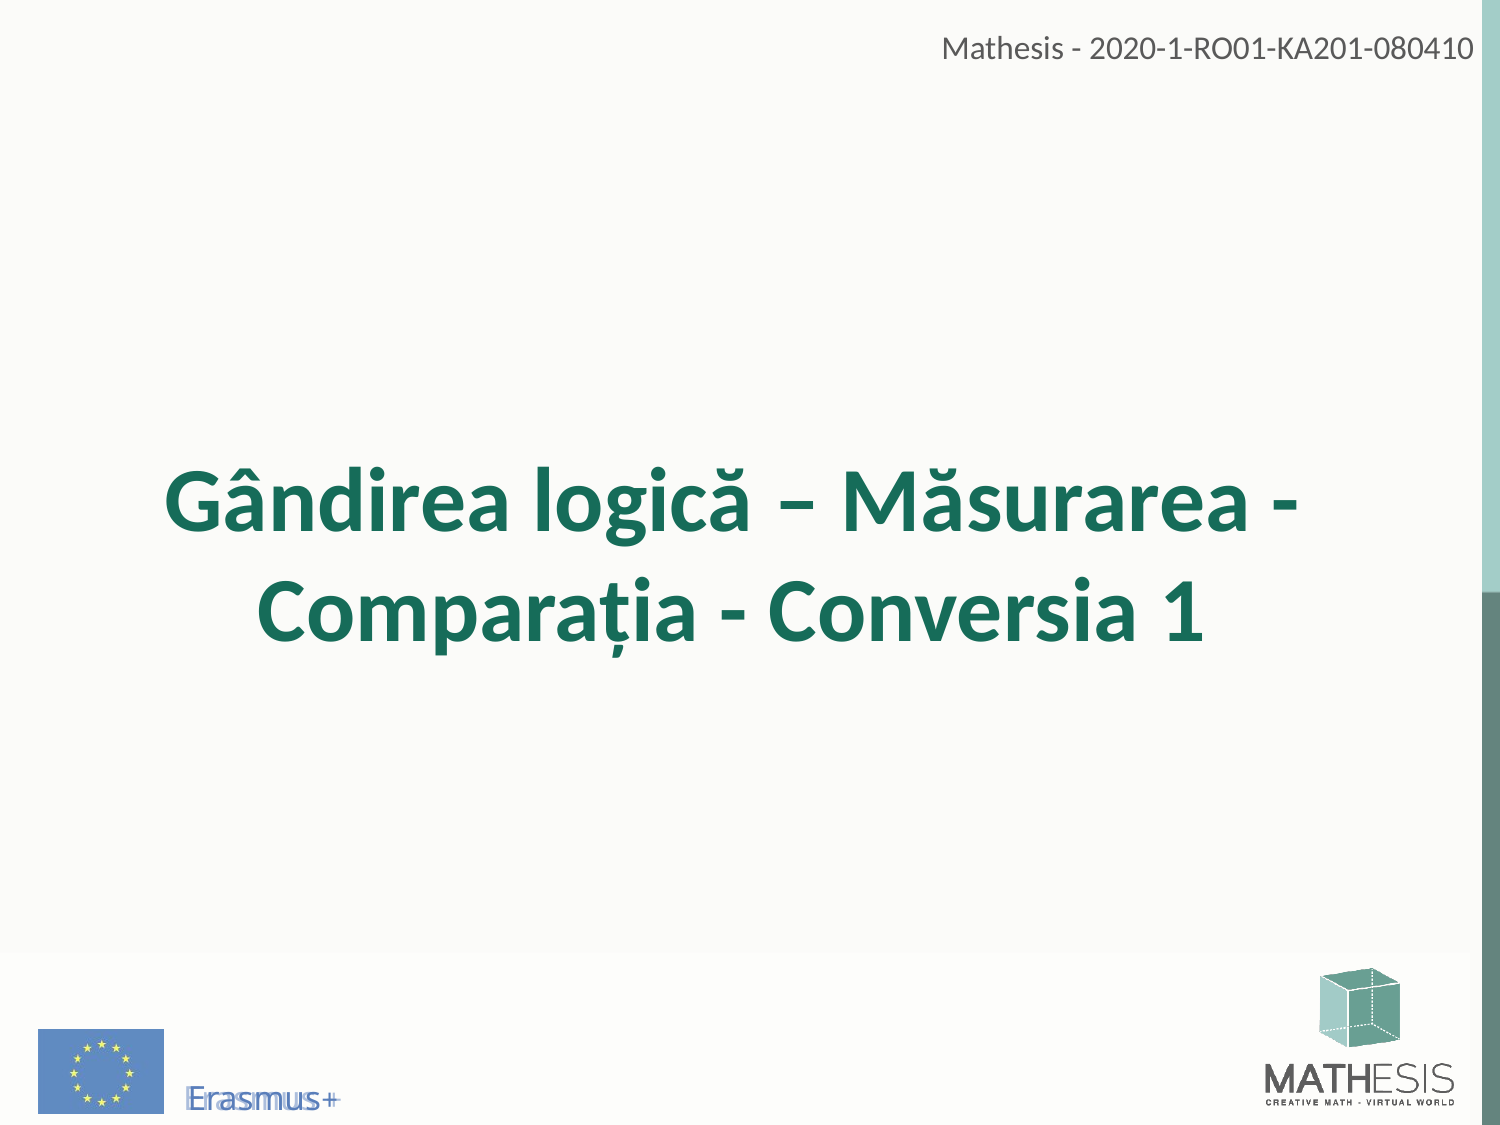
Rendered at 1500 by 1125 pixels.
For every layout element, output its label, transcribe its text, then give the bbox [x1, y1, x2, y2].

title Gândirea logică – Măsurarea - Comparația - Conversia 1 [53, 432, 1411, 674]
